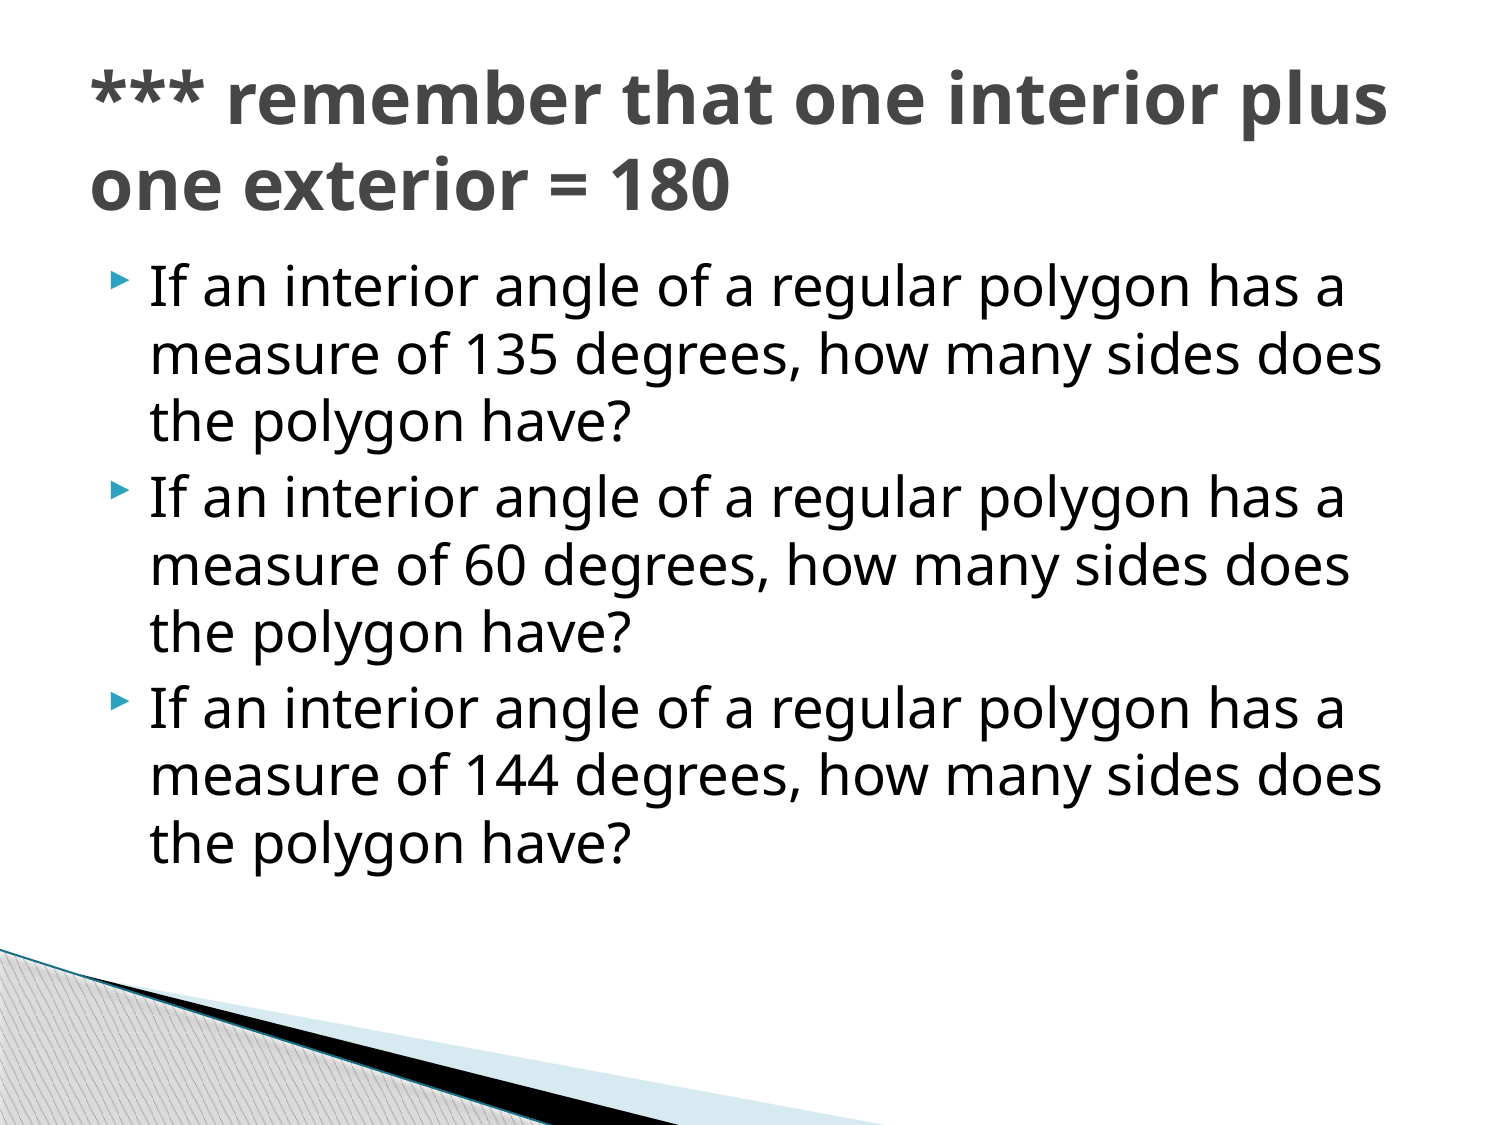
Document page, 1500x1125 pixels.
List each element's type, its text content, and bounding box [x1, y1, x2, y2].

list If an interior angle of a regular polygon has a measure of 135 degrees, how many sides does the polygon have? If an interior angle of a regular polygon has a measure of 60 degrees, how many sides does the polygon have? If an interior angle of a regular polygon has a measure of 144 degrees, how many sides does the polygon have? [75, 243, 1425, 986]
title *** remember that one interior plus one exterior = 180 [75, 45, 1425, 233]
